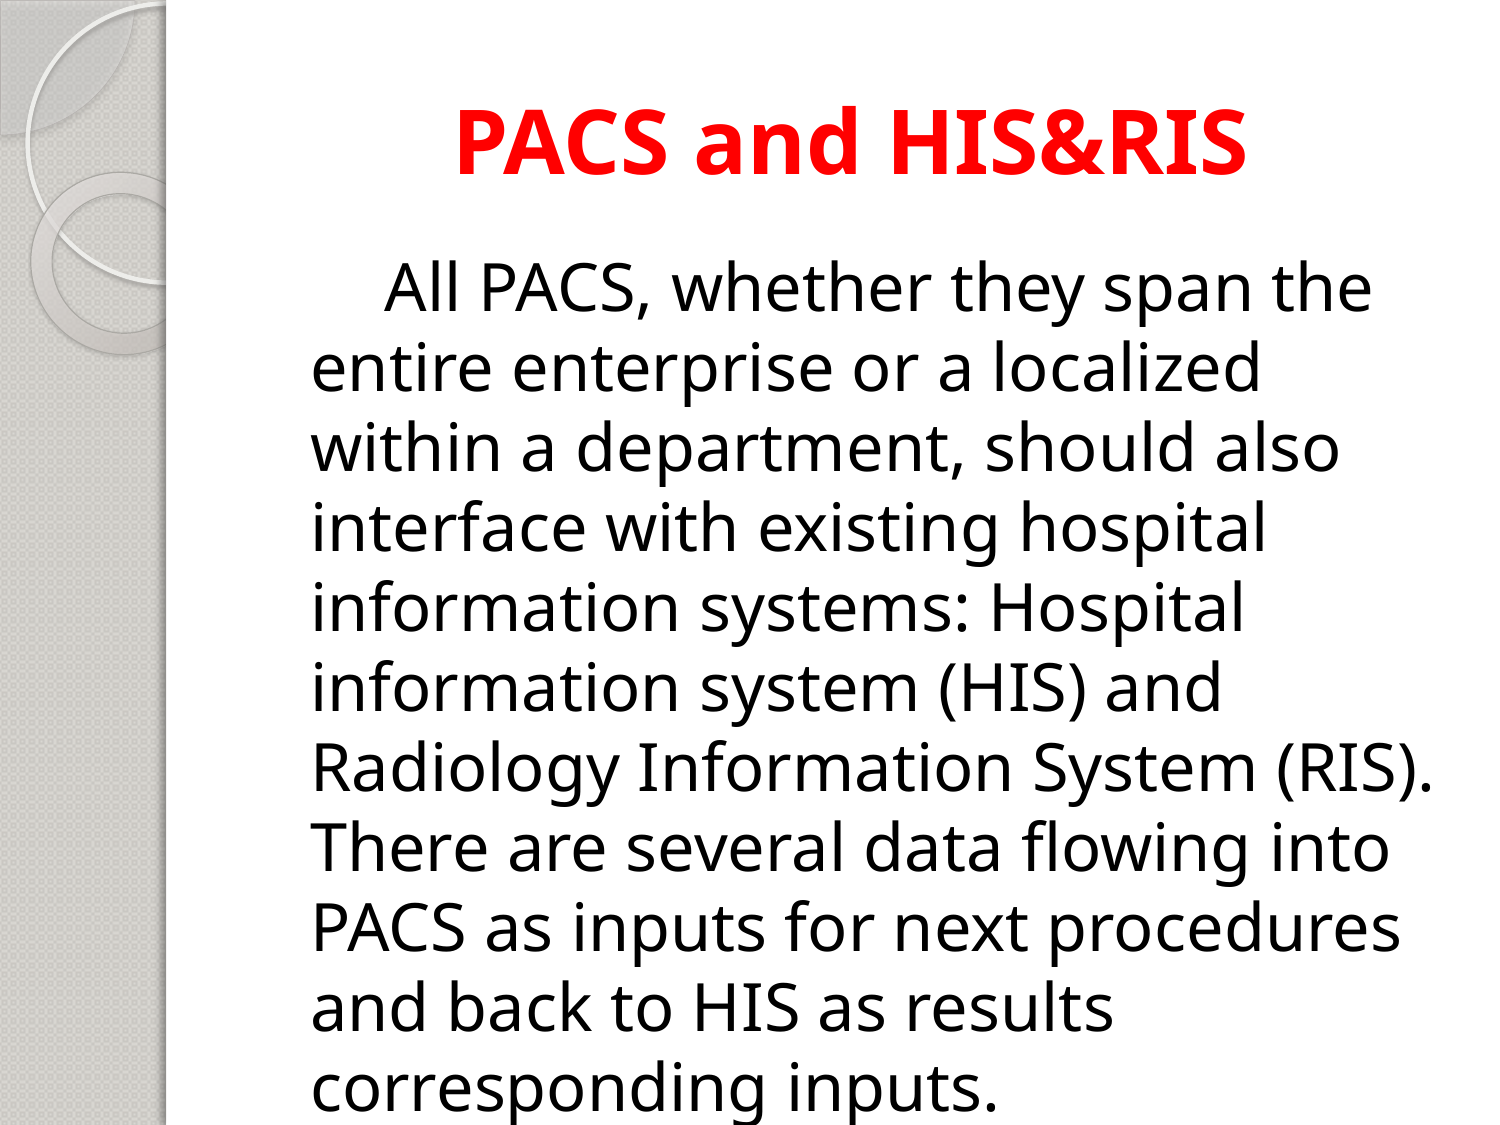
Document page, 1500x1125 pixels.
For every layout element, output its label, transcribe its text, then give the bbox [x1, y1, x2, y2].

title PACS and HIS&RIS [235, 45, 1466, 233]
list All PACS, whether they span the entire enterprise or a localized within a department, should also interface with existing hospital information systems: Hospital information system (HIS) and Radiology Information System (RIS). There are several data flowing into PACS as inputs for next procedures and back to HIS as results corresponding inputs. [235, 237, 1466, 1025]
